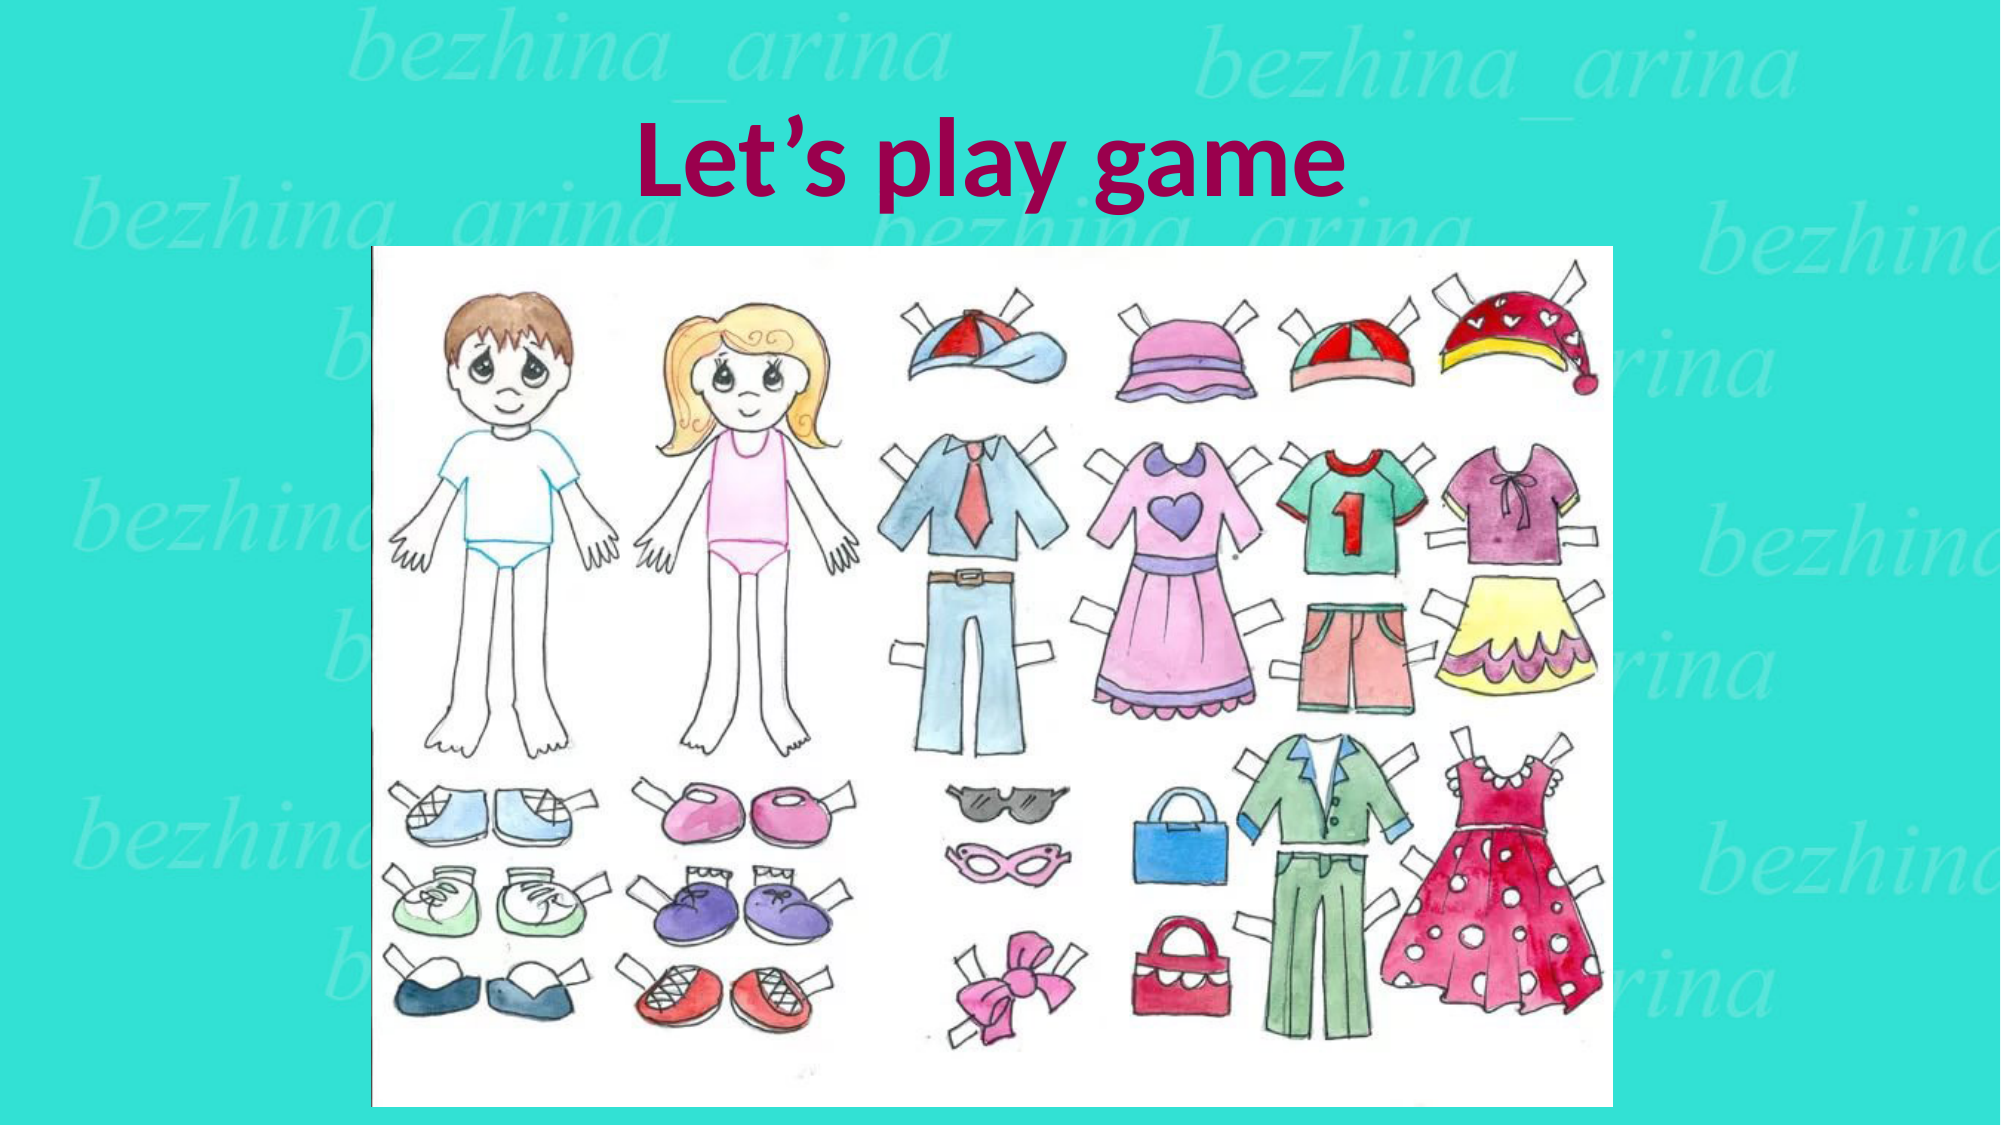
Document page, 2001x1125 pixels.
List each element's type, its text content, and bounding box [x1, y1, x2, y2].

text_box Let’s play game [396, 76, 1589, 227]
picture [0, 0, 2001, 1125]
